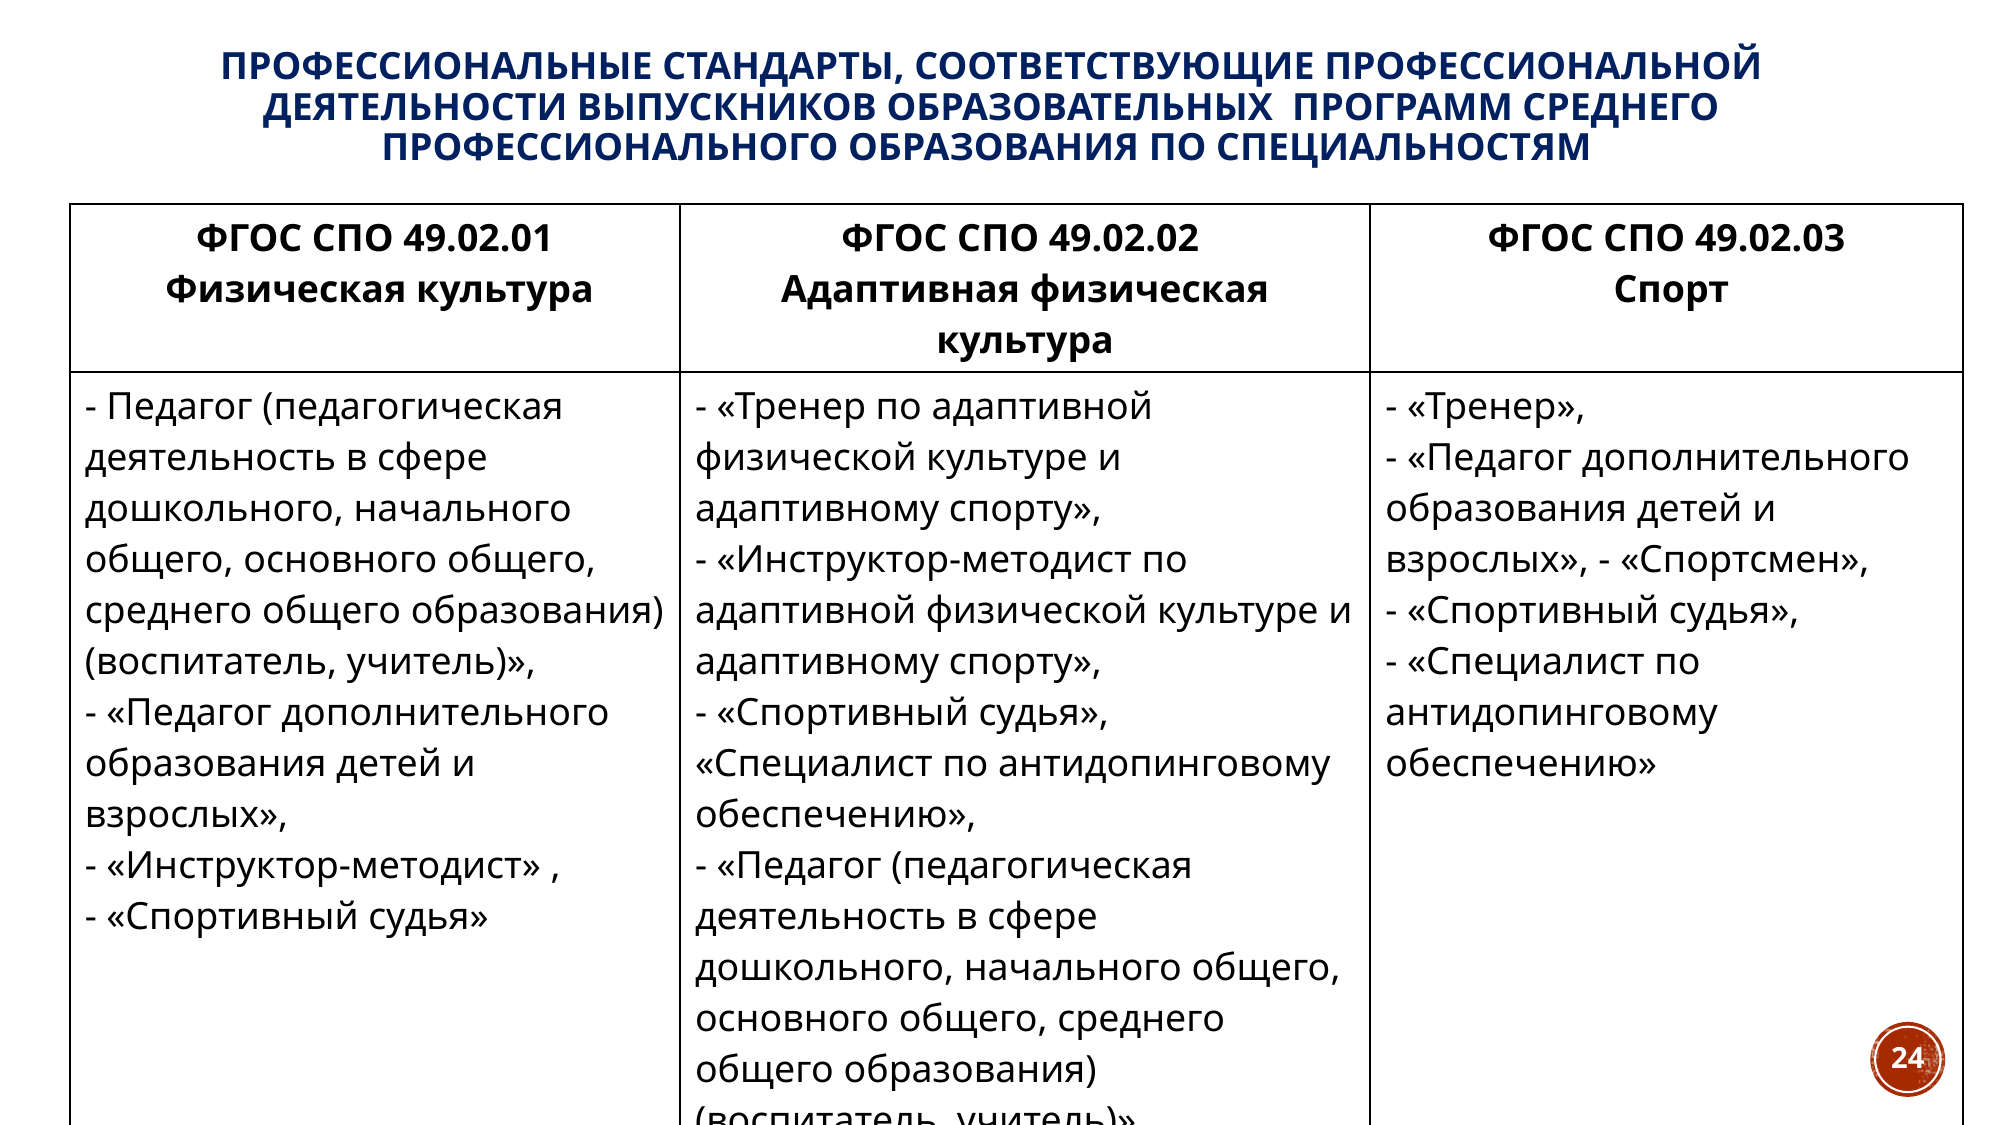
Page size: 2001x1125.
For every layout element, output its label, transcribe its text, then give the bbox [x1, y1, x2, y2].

table_cell - «Тренер», - «Педагог дополнительного образования детей и взрослых», - «Спортсмен», - «Спортивный судья», - «Специалист по антидопинговому обеспечению» [1371, 373, 1962, 1125]
table_cell - Педагог (педагогическая деятельность в сфере дошкольного, начального общего, основного общего, среднего общего образования) (воспитатель, учитель)», - «Педагог дополнительного образования детей и взрослых», - «Инструктор-методист» , - «Спортивный судья» [71, 373, 679, 1125]
table_header ФГОС СПО 49.02.01 Физическая культура [71, 205, 679, 371]
table_cell - «Тренер по адаптивной физической культуре и адаптивному спорту», - «Инструктор-методист по адаптивной физической культуре и адаптивному спорту», - «Спортивный судья», «Специалист по антидопинговому обеспечению», - «Педагог (педагогическая деятельность в сфере дошкольного, начального общего, основного общего, среднего общего образования) (воспитатель, учитель)», - «Педагог дополнительного образования детей и взрослых» [681, 373, 1369, 1125]
slide_number 24 [1855, 1028, 1961, 1089]
title Профессиональные стандарты, соответствующие профессиональной деятельности выпускников образовательных программ среднего профессионального образования по специальностям [81, 24, 1902, 193]
table_header ФГОС СПО 49.02.02 Адаптивная физическая культура [681, 205, 1369, 371]
table_header ФГОС СПО 49.02.03 Спорт [1371, 205, 1962, 371]
